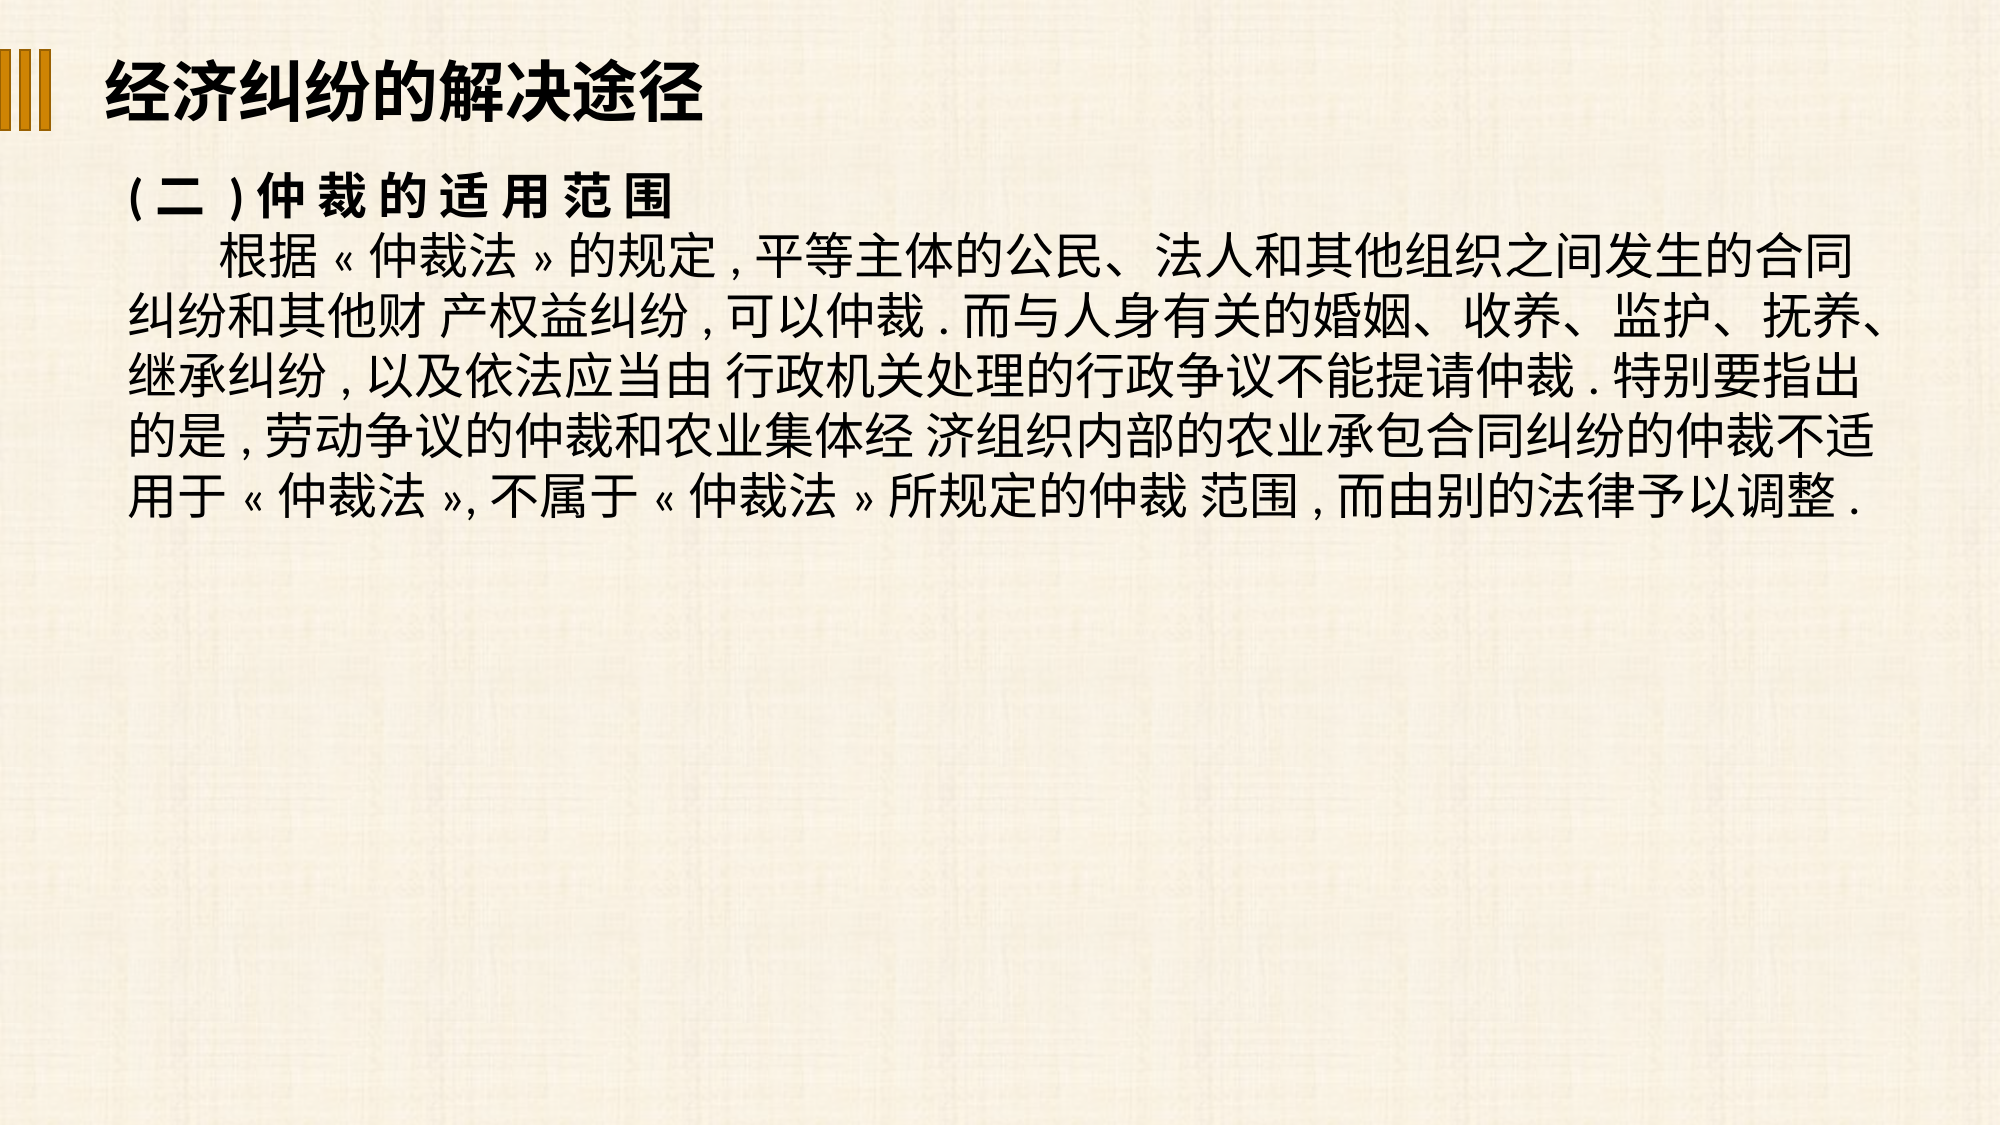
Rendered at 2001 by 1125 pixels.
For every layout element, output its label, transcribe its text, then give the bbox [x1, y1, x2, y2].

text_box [0, 49, 50, 131]
text_box 经济纠纷的解决途径 [89, 41, 1287, 137]
text_box (二 )仲 裁 的 适 用 范 围 根据«仲裁法»的规定,平等主体的公民、法人和其他组织之间发生的合同纠纷和其他财 产权益纠纷,可以仲裁.而与人身有关的婚姻、收养、监护、抚养、继承纠纷,以及依法应当由 行政机关处理的行政争议不能提请仲裁.特别要指出的是,劳动争议的仲裁和农业集体经 济组织内部的农业承包合同纠纷的仲裁不适用于«仲裁法»,不属于«仲裁法»所规定的仲裁 范围,而由别的法律予以调整. [113, 157, 1893, 592]
